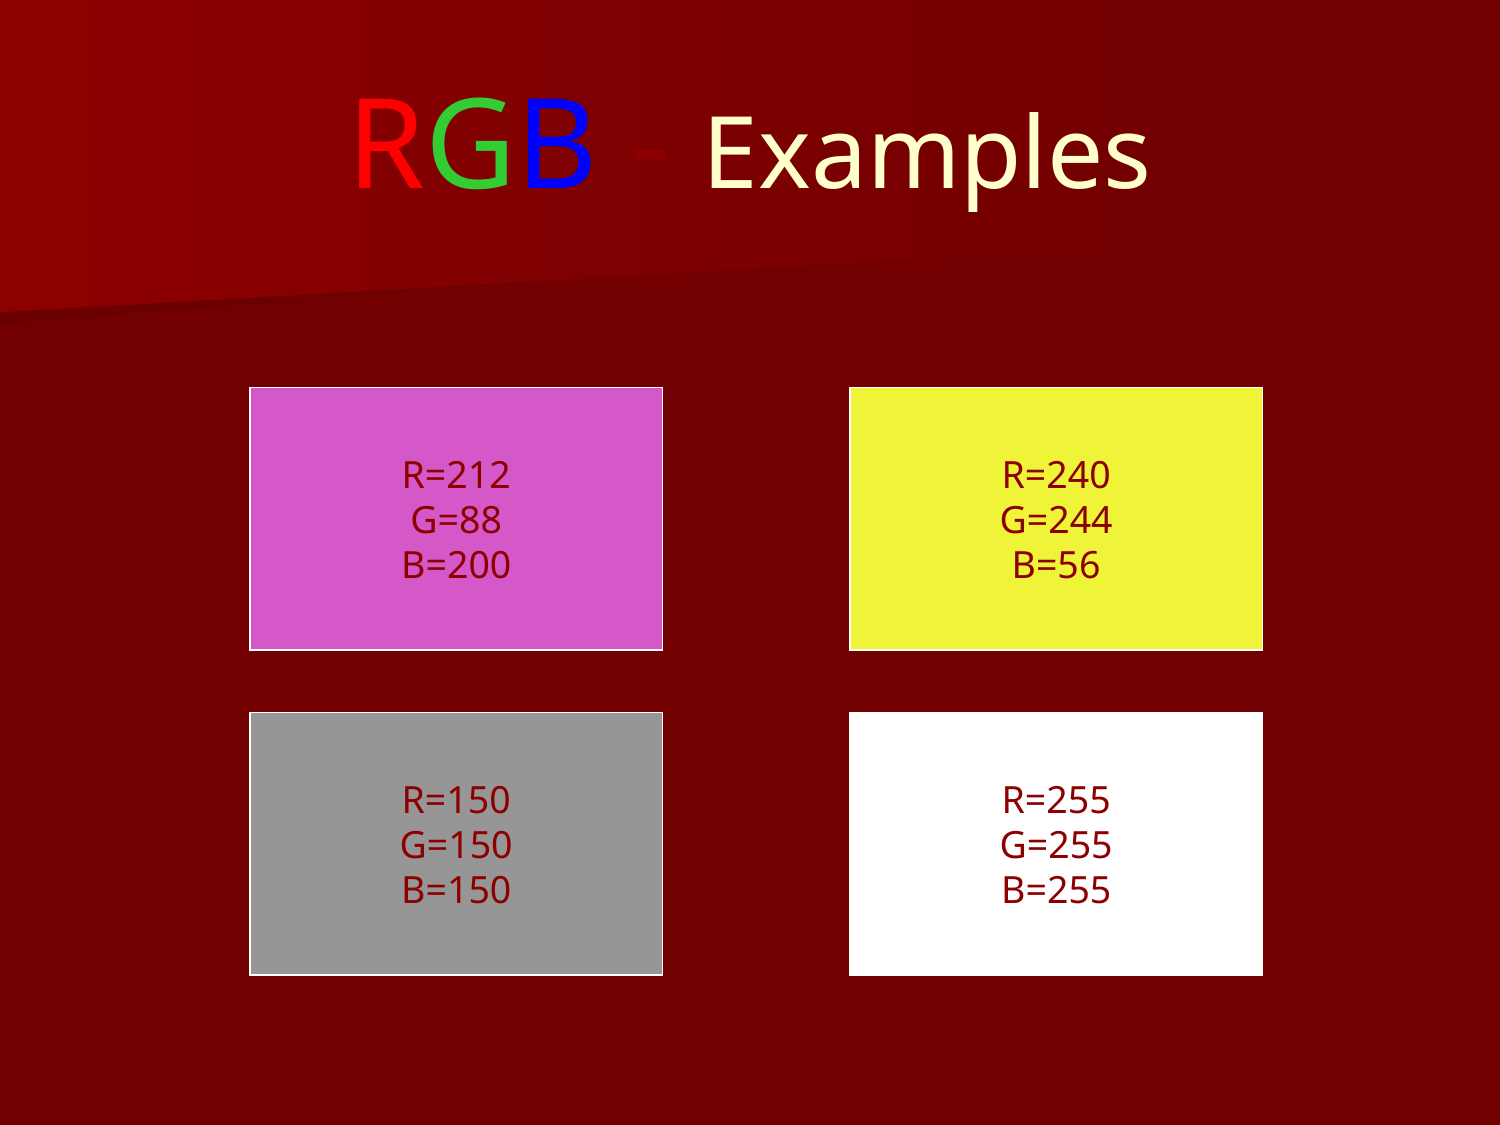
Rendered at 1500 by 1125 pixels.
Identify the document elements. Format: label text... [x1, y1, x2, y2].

title RGB - Examples [74, 44, 1426, 233]
text_box R=212 G=88 B=200 [249, 387, 663, 650]
text_box R=150 G=150 B=150 [249, 712, 663, 975]
text_box R=240 G=244 B=56 [849, 387, 1263, 650]
text_box R=255 G=255 B=255 [849, 712, 1263, 975]
